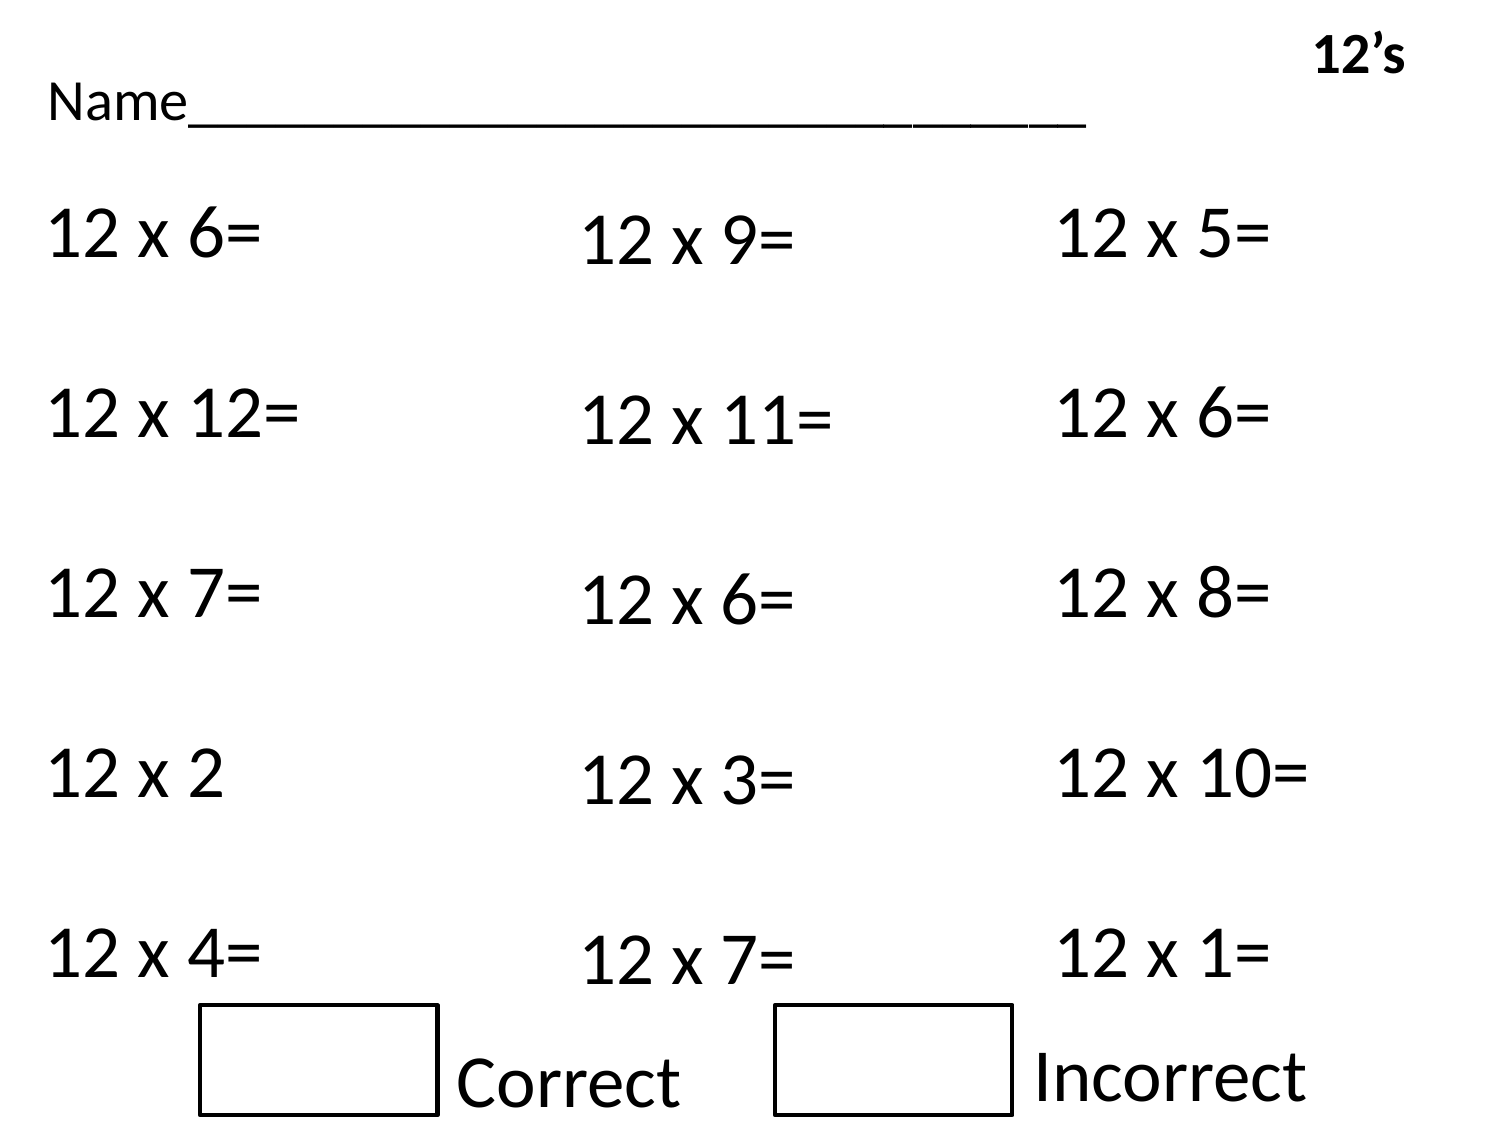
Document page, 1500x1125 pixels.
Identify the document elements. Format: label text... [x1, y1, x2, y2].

text_box 12 x 5= 12 x 6= 12 x 8= 12 x 10= 12 x 1= [1038, 174, 1325, 1125]
text_box 12’s [1296, 7, 1421, 93]
text_box [773, 1003, 1014, 1117]
text_box Incorrect [1018, 1019, 1324, 1124]
text_box 12 x 6= 12 x 12= 12 x 7= 12 x 2 12 x 4= [29, 174, 350, 1125]
text_box 12 x 9= 12 x 11= 12 x 6= 12 x 3= 12 x 7= [563, 181, 850, 1007]
text_box Correct [442, 1024, 697, 1125]
text_box Name_______________________________ [32, 54, 1103, 140]
text_box [198, 1003, 440, 1117]
